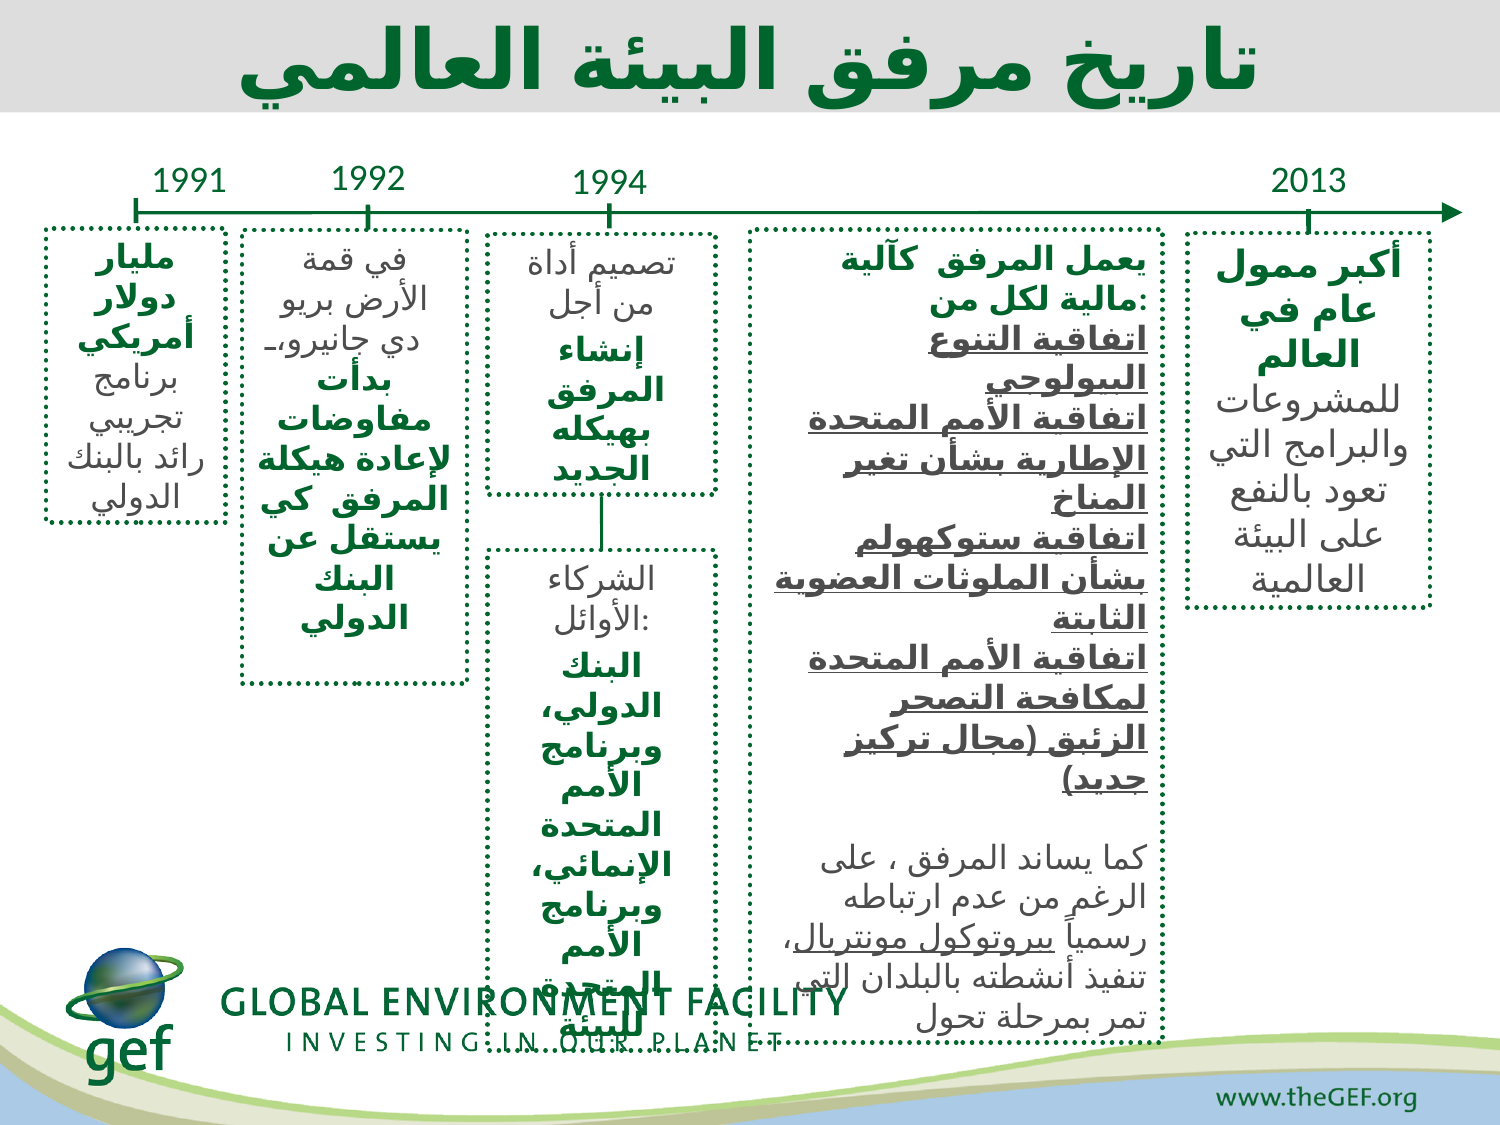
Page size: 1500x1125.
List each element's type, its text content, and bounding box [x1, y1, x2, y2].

text_box أكبر ممول عام في العالم للمشروعات والبرامج التي تعود بالنفع على البيئة العالمية [1187, 233, 1430, 608]
text_box 1991 [136, 147, 242, 208]
text_box يعمل المرفق كآلية مالية لكل من: اتفاقية التنوع البيولوجي اتفاقية الأمم المتحدة الإطارية بشأن تغير المناخ اتفاقية ستوكهولم بشأن الملوثات العضوية الثابتة اتفاقية الأمم المتحدة لمكافحة التصحر الزئبق (مجال تركيز جديد) كما يساند المرفق ، على الرغم من عدم ارتباطه رسمياً ببروتوكول مونتريال، تنفيذ أنشطته بالبلدان التي تمر بمرحلة تحول [750, 229, 1163, 1043]
text_box 1994 [556, 149, 663, 210]
text_box الشركاء الأوائل: البنك الدولي، وبرنامج الأمم المتحدة الإنمائي، وبرنامج الأمم المتحدة للبيئة [487, 549, 716, 1051]
text_box مليار دولار أمريكي برنامج تجريبي رائد بالبنك الدولي [46, 228, 226, 523]
text_box 1992 [315, 146, 421, 206]
text_box في قمة الأرض بريو دي جانيرو، بدأت مفاوضات لإعادة هيكلة المرفق كي يستقل عن البنك الدولي [242, 229, 468, 684]
text_box تاريخ مرفق البيئة العالمي [0, 0, 1500, 113]
text_box 2013 [1255, 147, 1362, 208]
picture [0, 920, 1500, 1125]
text_box تصميم أداة من أجل إنشاء المرفق بهيكله الجديد [487, 233, 716, 495]
text_box [1309, 202, 1463, 223]
